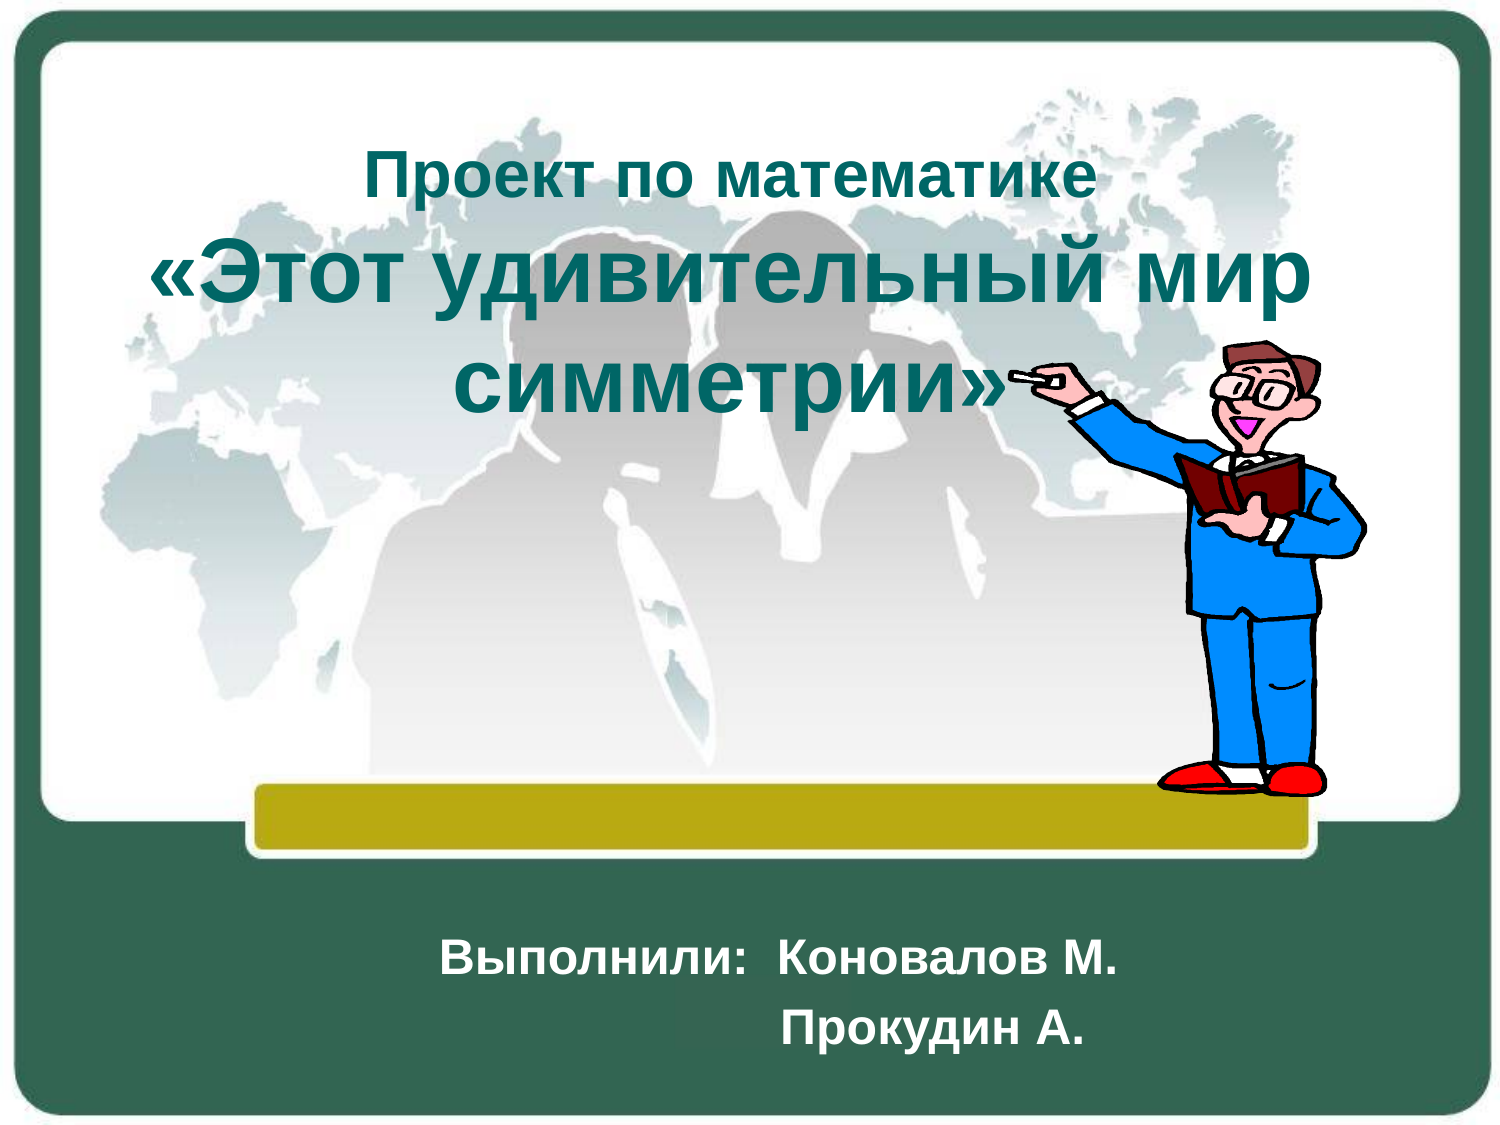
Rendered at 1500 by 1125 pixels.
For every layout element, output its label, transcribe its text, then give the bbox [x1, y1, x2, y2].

subtitle Выполнили: Коновалов М. Прокудин А. [253, 916, 1305, 1075]
title Проект по математике «Этот удивительный мир симметрии» [81, 105, 1381, 458]
picture [0, 0, 1500, 1125]
